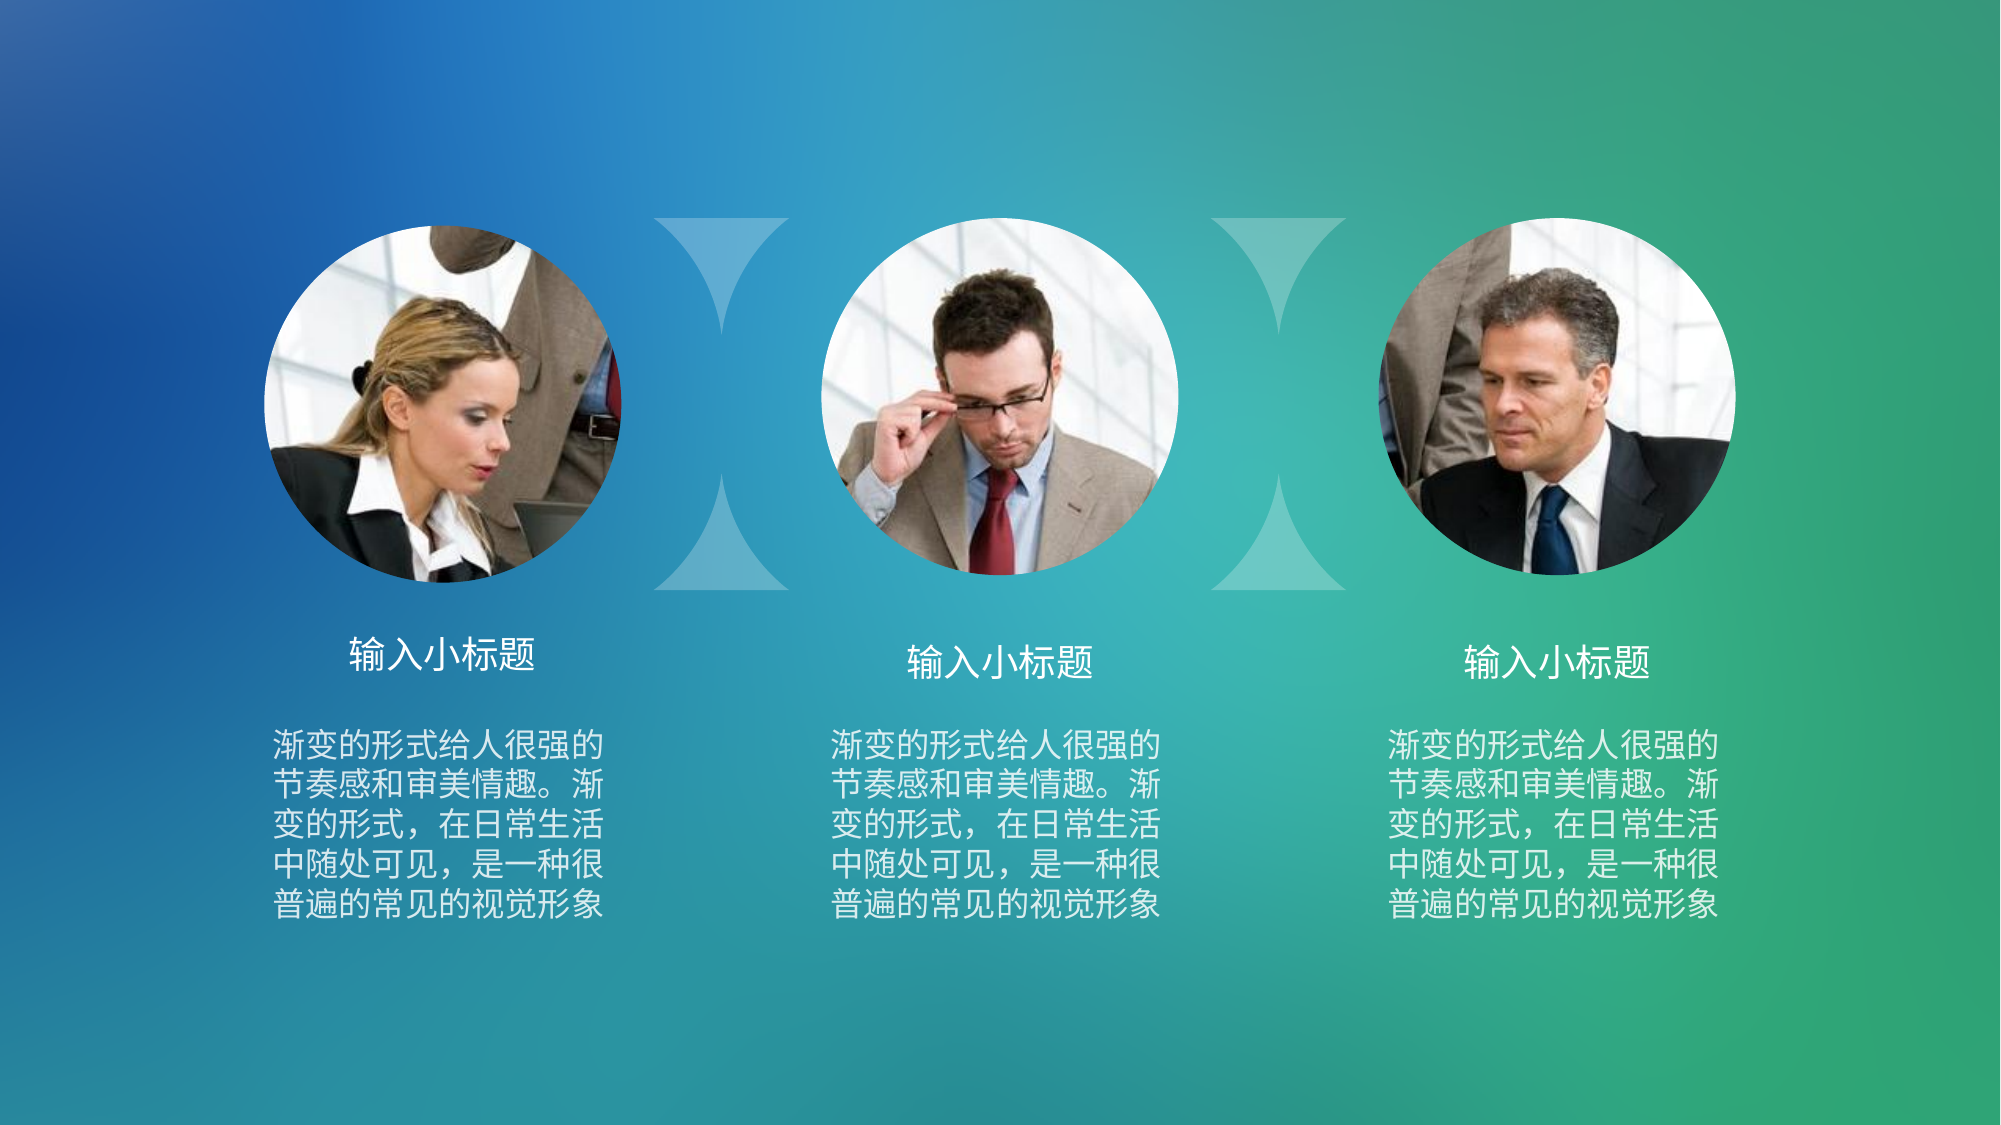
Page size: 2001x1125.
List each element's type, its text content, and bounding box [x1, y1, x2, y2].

text_box [652, 470, 792, 592]
text_box [1209, 470, 1349, 592]
text_box 渐变的形式给人很强的节奏感和审美情趣。渐变的形式，在日常生活中随处可见，是一种很普遍的常见的视觉形象 [1372, 716, 1743, 931]
text_box 输入小标题 [333, 623, 551, 684]
text_box [1209, 217, 1349, 338]
text_box 渐变的形式给人很强的节奏感和审美情趣。渐变的形式，在日常生活中随处可见，是一种很普遍的常见的视觉形象 [257, 716, 627, 931]
text_box 输入小标题 [1448, 631, 1666, 691]
text_box [652, 217, 792, 338]
text_box 输入小标题 [891, 631, 1109, 691]
text_box 渐变的形式给人很强的节奏感和审美情趣。渐变的形式，在日常生活中随处可见，是一种很普遍的常见的视觉形象 [815, 716, 1185, 931]
picture [0, 0, 2001, 1125]
